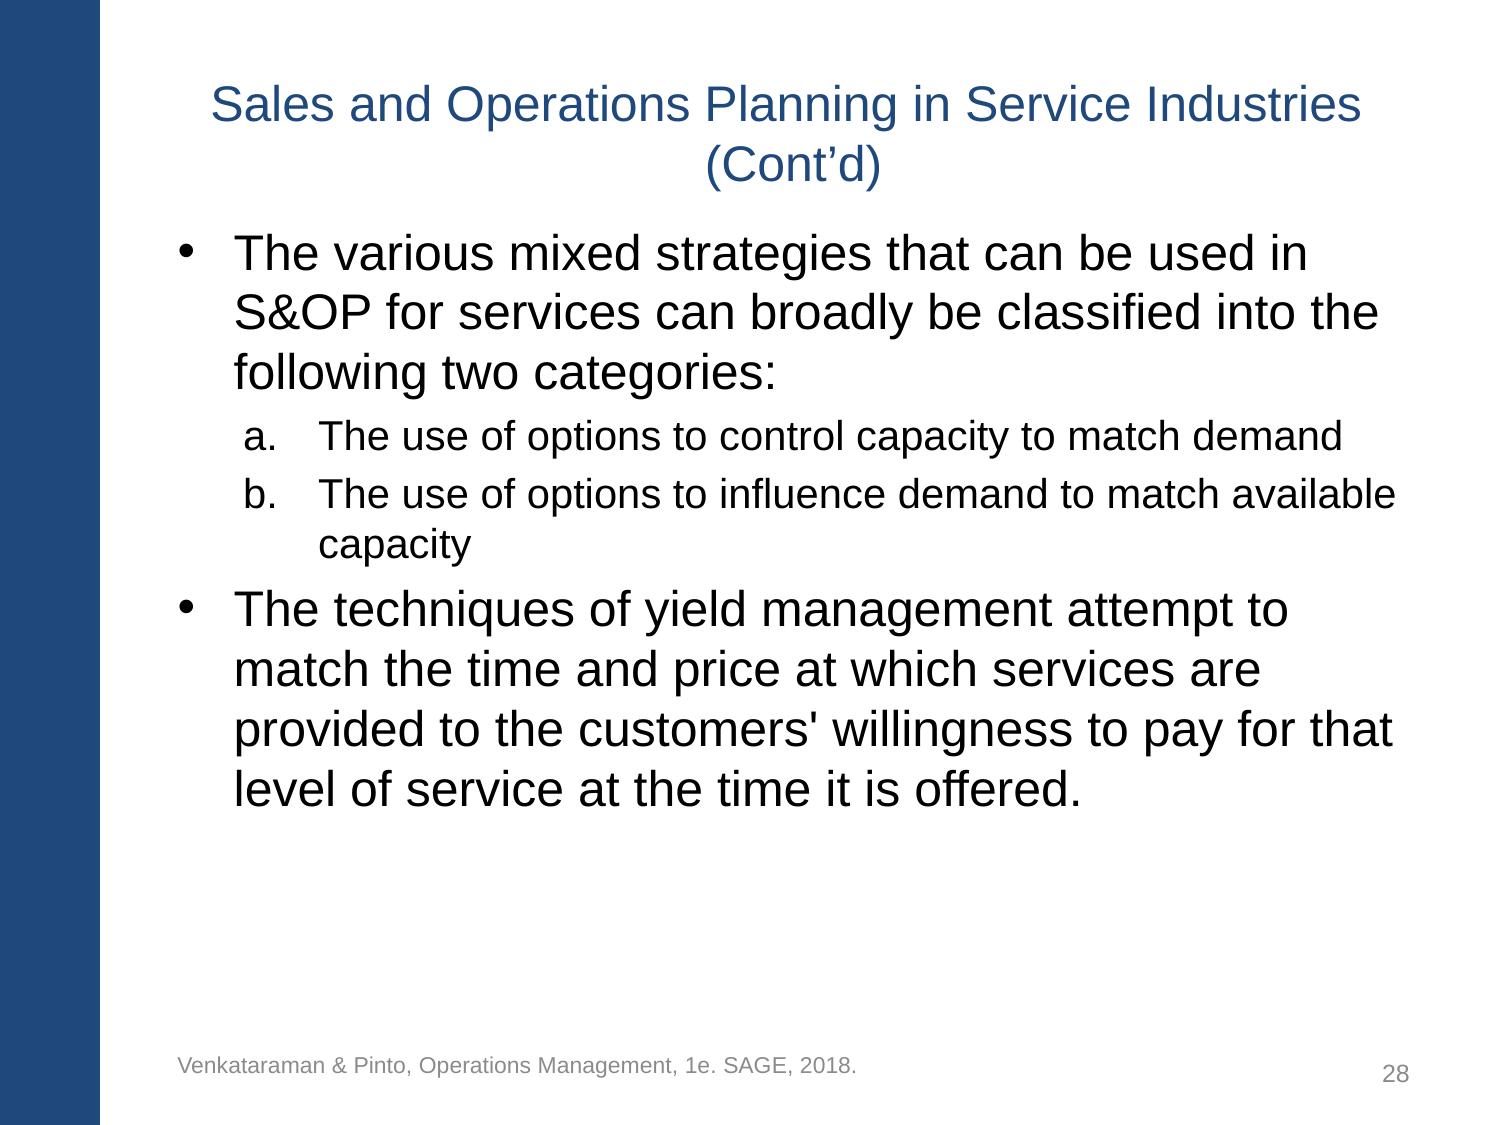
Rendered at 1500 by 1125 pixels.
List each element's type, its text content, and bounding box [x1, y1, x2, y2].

slide_number 28 [1350, 1042, 1425, 1103]
title Sales and Operations Planning in Service Industries (Cont’d) [162, 37, 1425, 212]
list The various mixed strategies that can be used in S&OP for services can broadly be classified into the following two categories: The use of options to control capacity to match demand The use of options to influence demand to match available capacity The techniques of yield management attempt to match the time and price at which services are provided to the customers' willingness to pay for that level of service at the time it is offered. [162, 212, 1425, 1025]
footer Venkataraman & Pinto, Operations Management, 1e. SAGE, 2018. [162, 1042, 1313, 1103]
